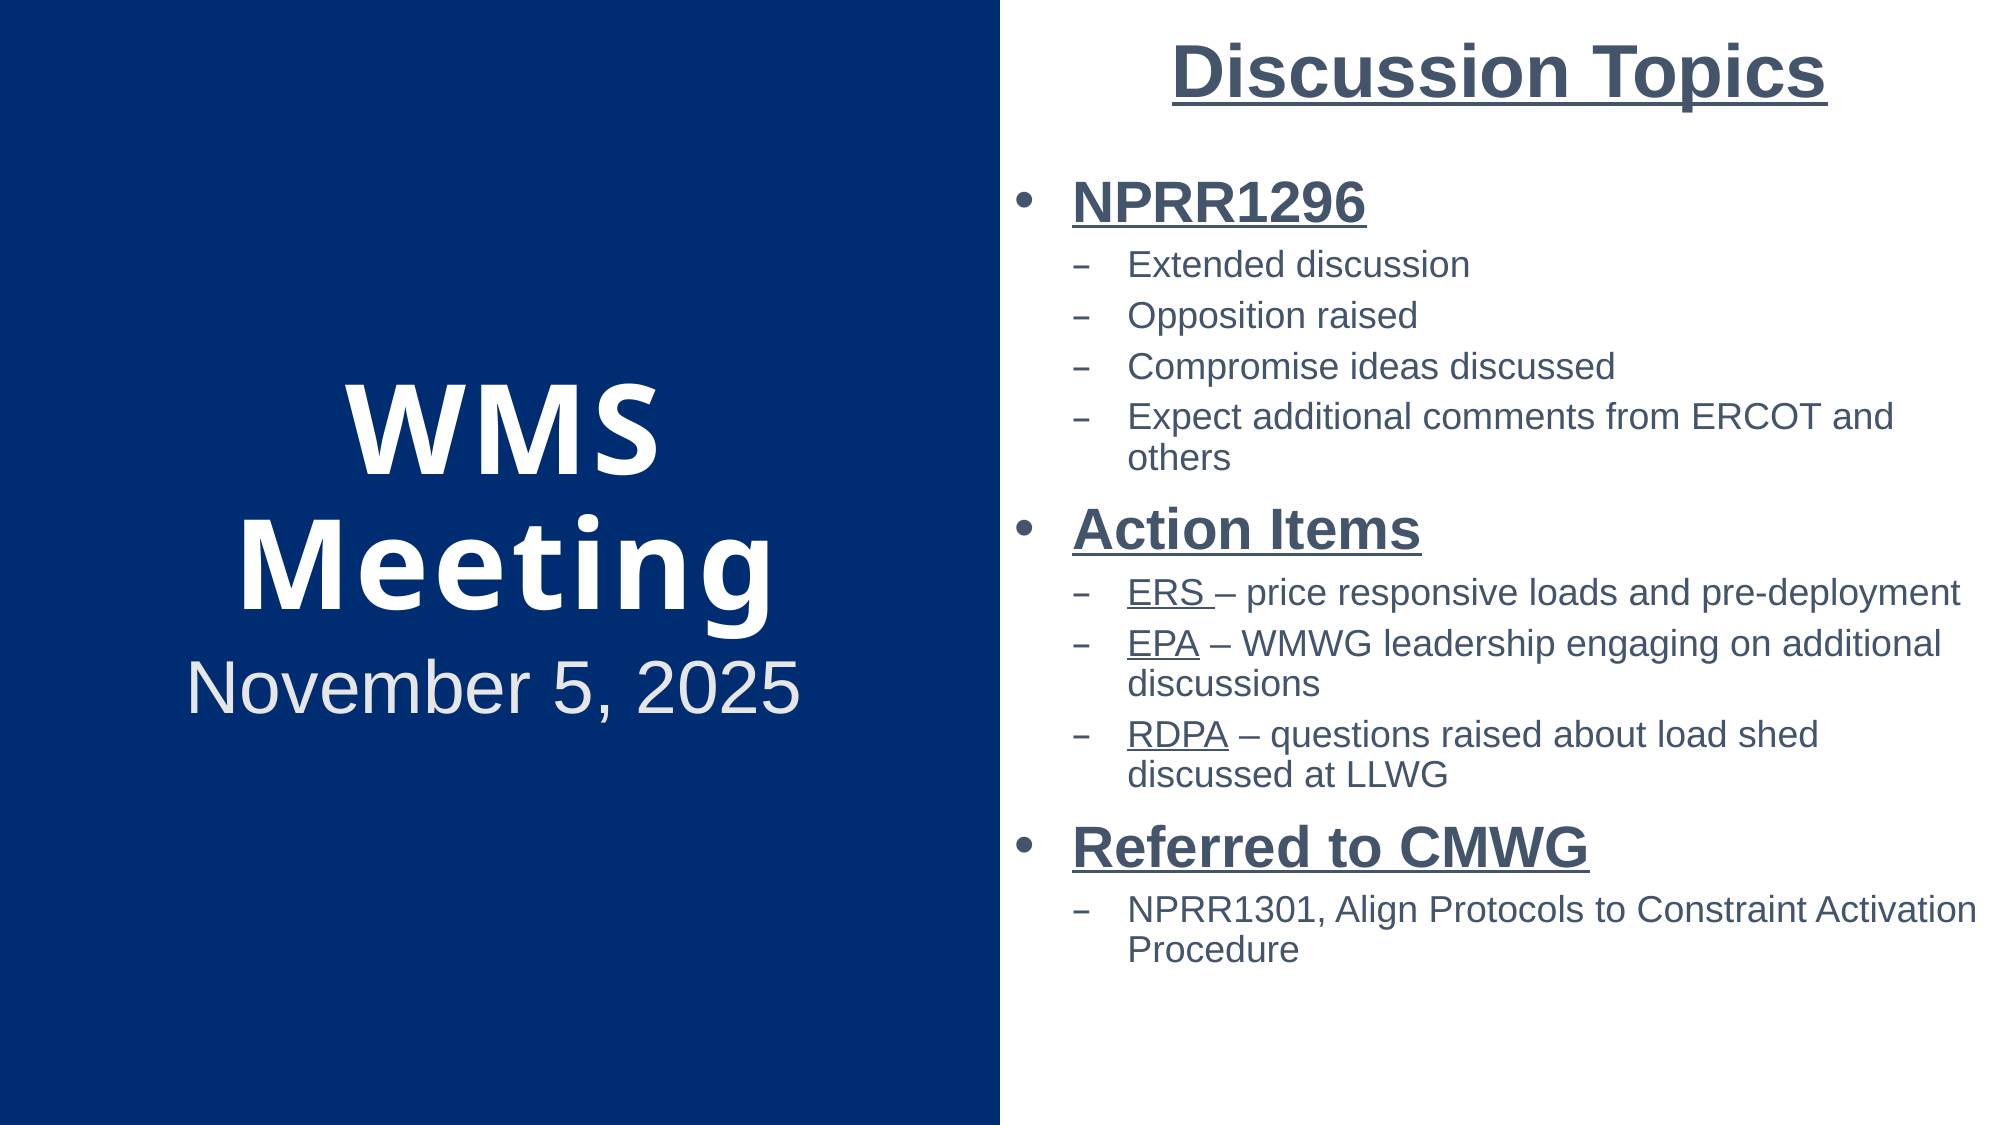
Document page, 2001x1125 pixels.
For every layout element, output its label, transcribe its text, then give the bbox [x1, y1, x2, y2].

title WMS Meeting [49, 356, 962, 645]
subtitle November 5, 2025 [38, 641, 951, 739]
list Discussion Topics NPRR1296 Extended discussion Opposition raised Compromise ideas discussed Expect additional comments from ERCOT and others Action Items ERS – price responsive loads and pre-deployment EPA – WMWG leadership engaging on additional discussions RDPA – questions raised about load shed discussed at LLWG Referred to CMWG NPRR1301, Align Protocols to Constraint Activation Procedure [999, 25, 2000, 1125]
